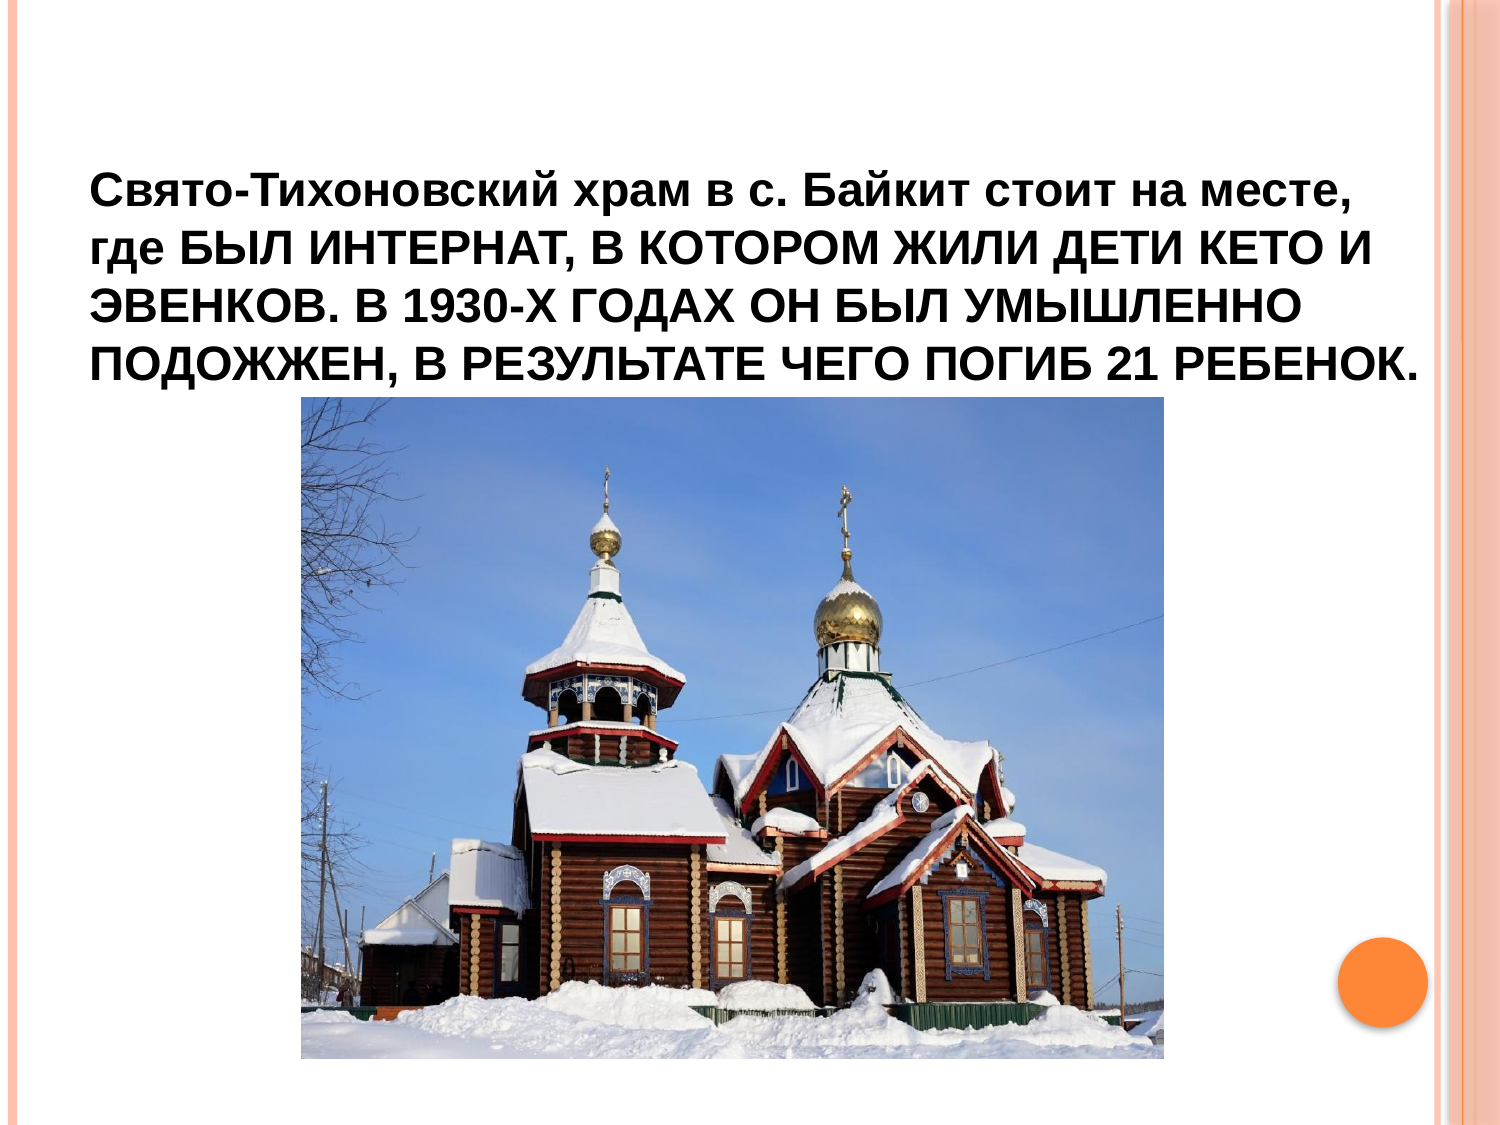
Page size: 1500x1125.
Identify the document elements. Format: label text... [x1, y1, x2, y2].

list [300, 396, 1164, 1060]
title Свято-Тихоновский храм в с. Байкит стоит на месте, где был интернат, в котором жили дети кето и эвенков. В 1930-х годах он был умышленно подожжен, в результате чего погиб 21 ребенок. [75, 0, 1447, 398]
